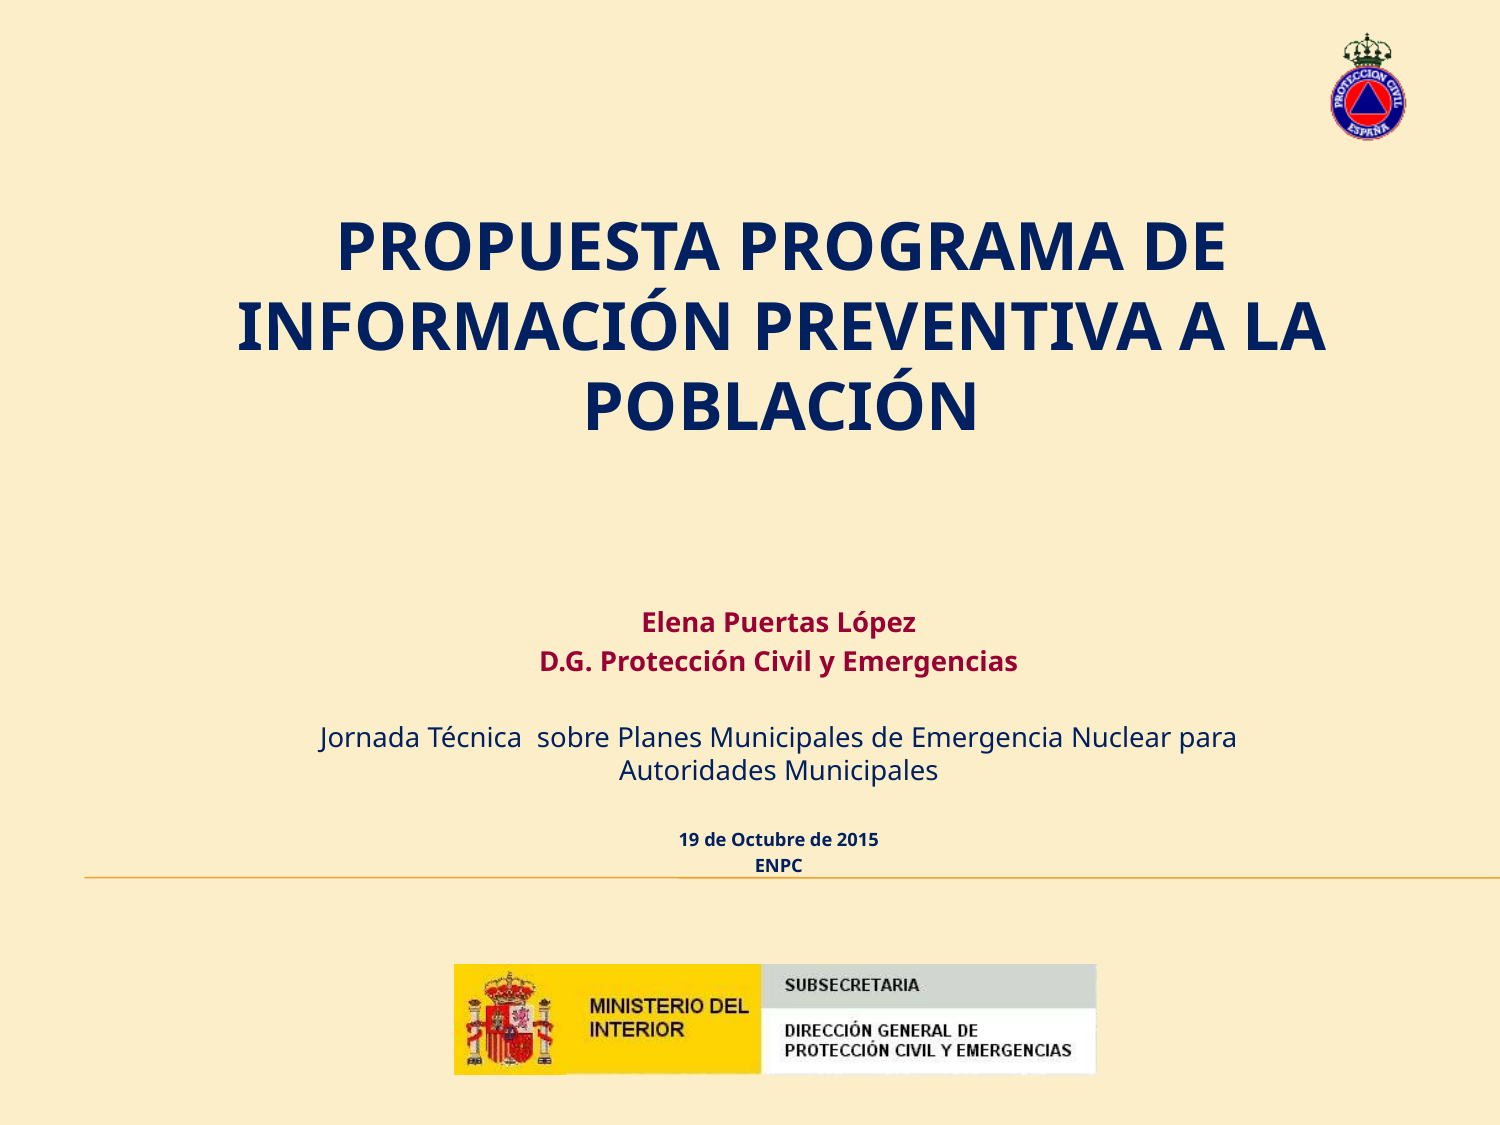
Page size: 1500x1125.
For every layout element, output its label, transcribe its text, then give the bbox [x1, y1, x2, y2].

picture [454, 963, 1098, 1076]
subtitle Elena Puertas López D.G. Protección Civil y Emergencias Jornada Técnica sobre Planes Municipales de Emergencia Nuclear para Autoridades Municipales 19 de Octubre de 2015 ENPC [253, 597, 1304, 886]
picture [1328, 30, 1408, 145]
title Propuesta programa de información preventiva a la población [88, 196, 1476, 528]
